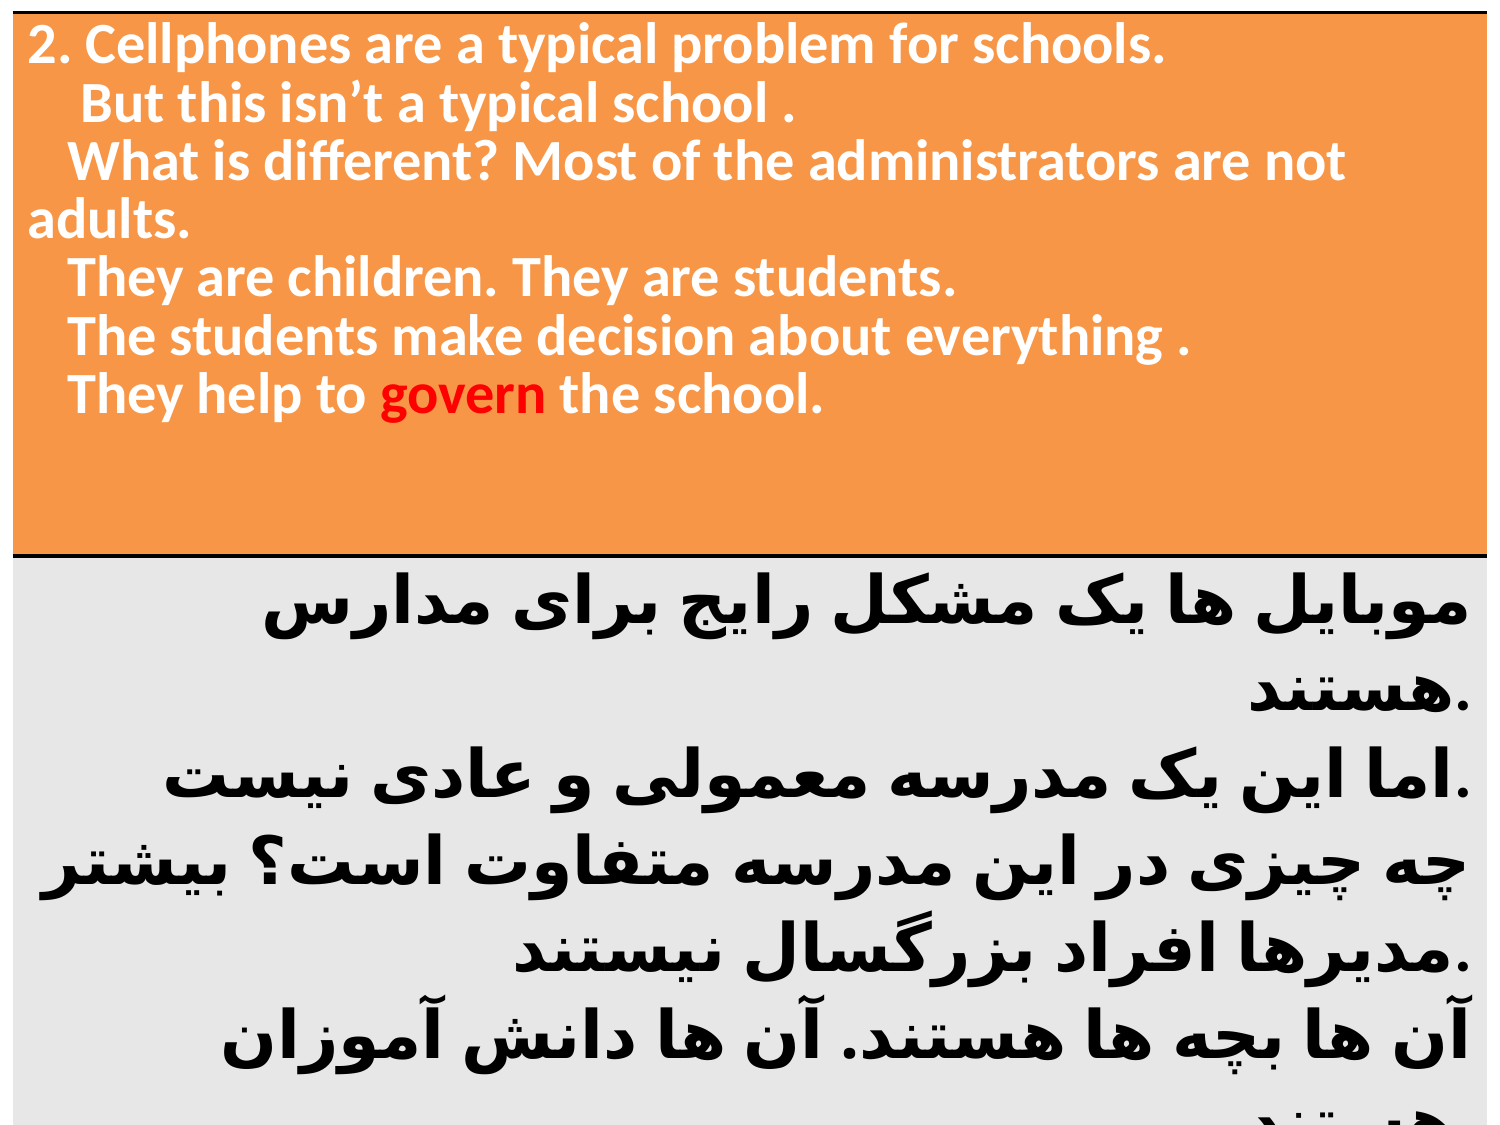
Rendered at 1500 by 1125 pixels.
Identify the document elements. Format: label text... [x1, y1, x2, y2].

table_header 2. Cellphones are a typical problem for schools. But this isn’t a typical school . What is different? Most of the administrators are not adults. They are children. They are students. The students make decision about everything . They help to govern the school. [13, 14, 1487, 554]
table_cell موبایل ها یک مشکل رایج برای مدارس هستند. اما این یک مدرسه معمولی و عادی نیست. چه چیزی در این مدرسه متفاوت است؟ بیشتر مدیرها افراد بزرگسال نیستند. آن ها بچه ها هستند. آن ها دانش آموزان هستند. دانش آموزان درباره هرچیزی تصمیم می گیرند. آن ها به مدیریت مدرسه کمک می کنند. [13, 558, 1487, 1125]
